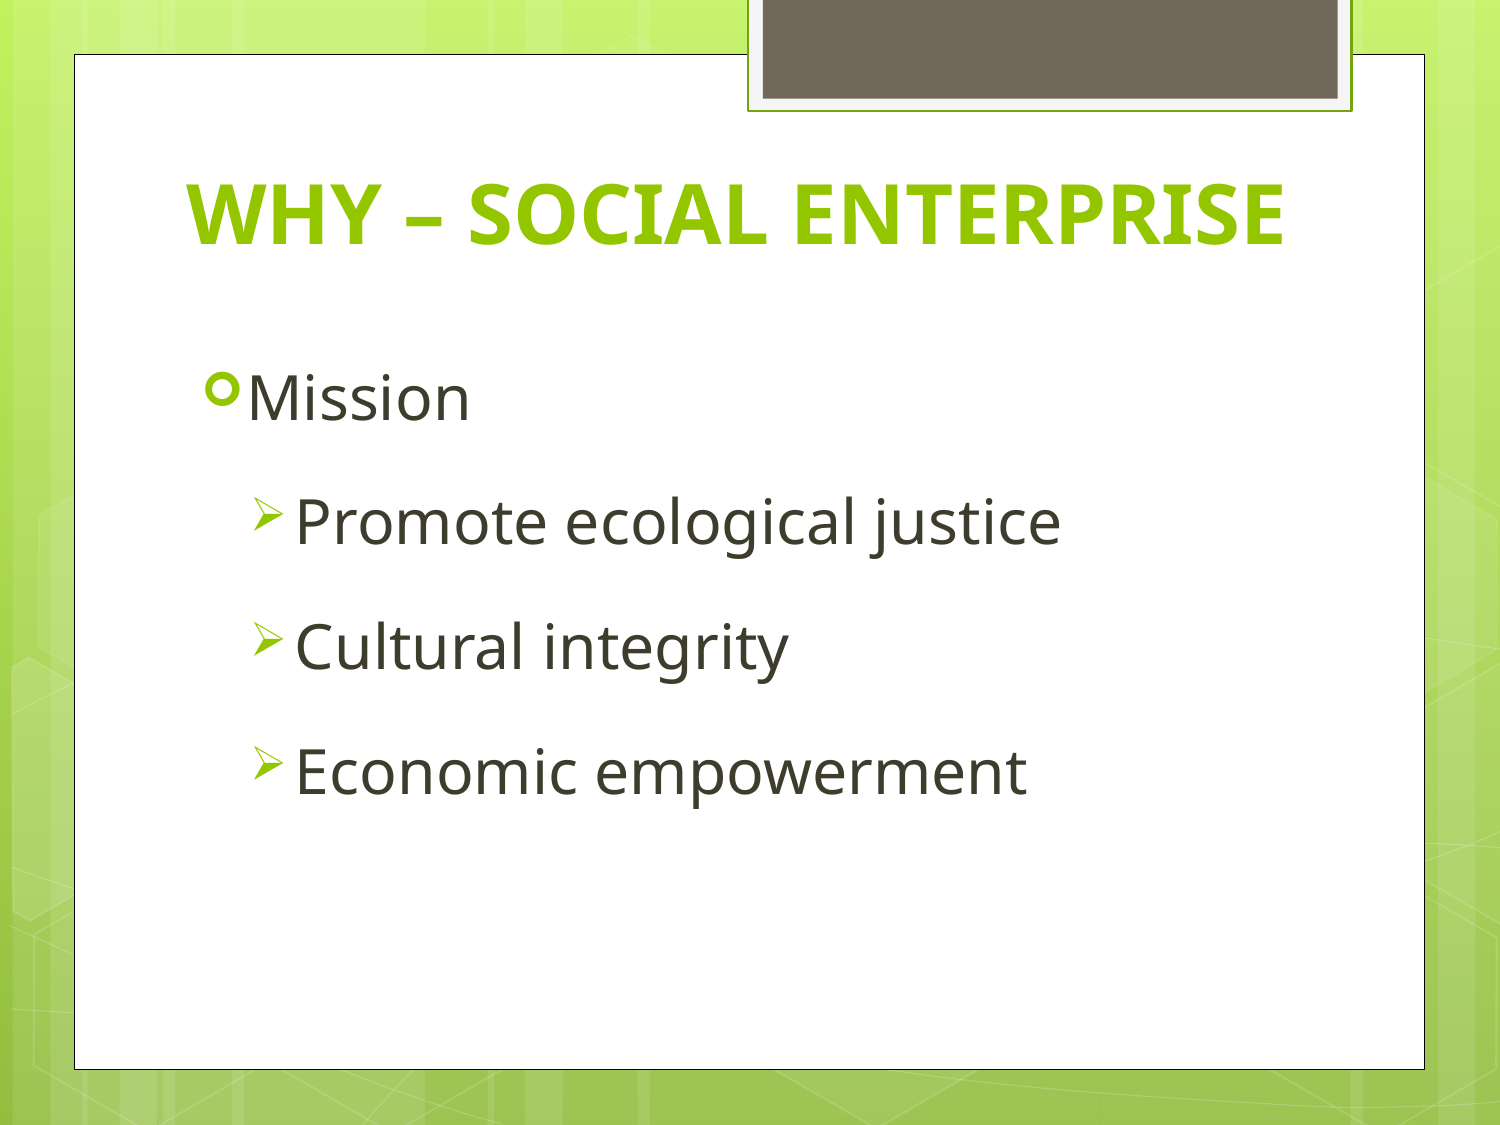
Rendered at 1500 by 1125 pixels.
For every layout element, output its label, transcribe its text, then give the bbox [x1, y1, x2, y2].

title WHY – SOCIAL ENTERPRISE [171, 112, 1324, 269]
list Mission Promote ecological justice Cultural integrity Economic empowerment [174, 312, 1350, 1000]
